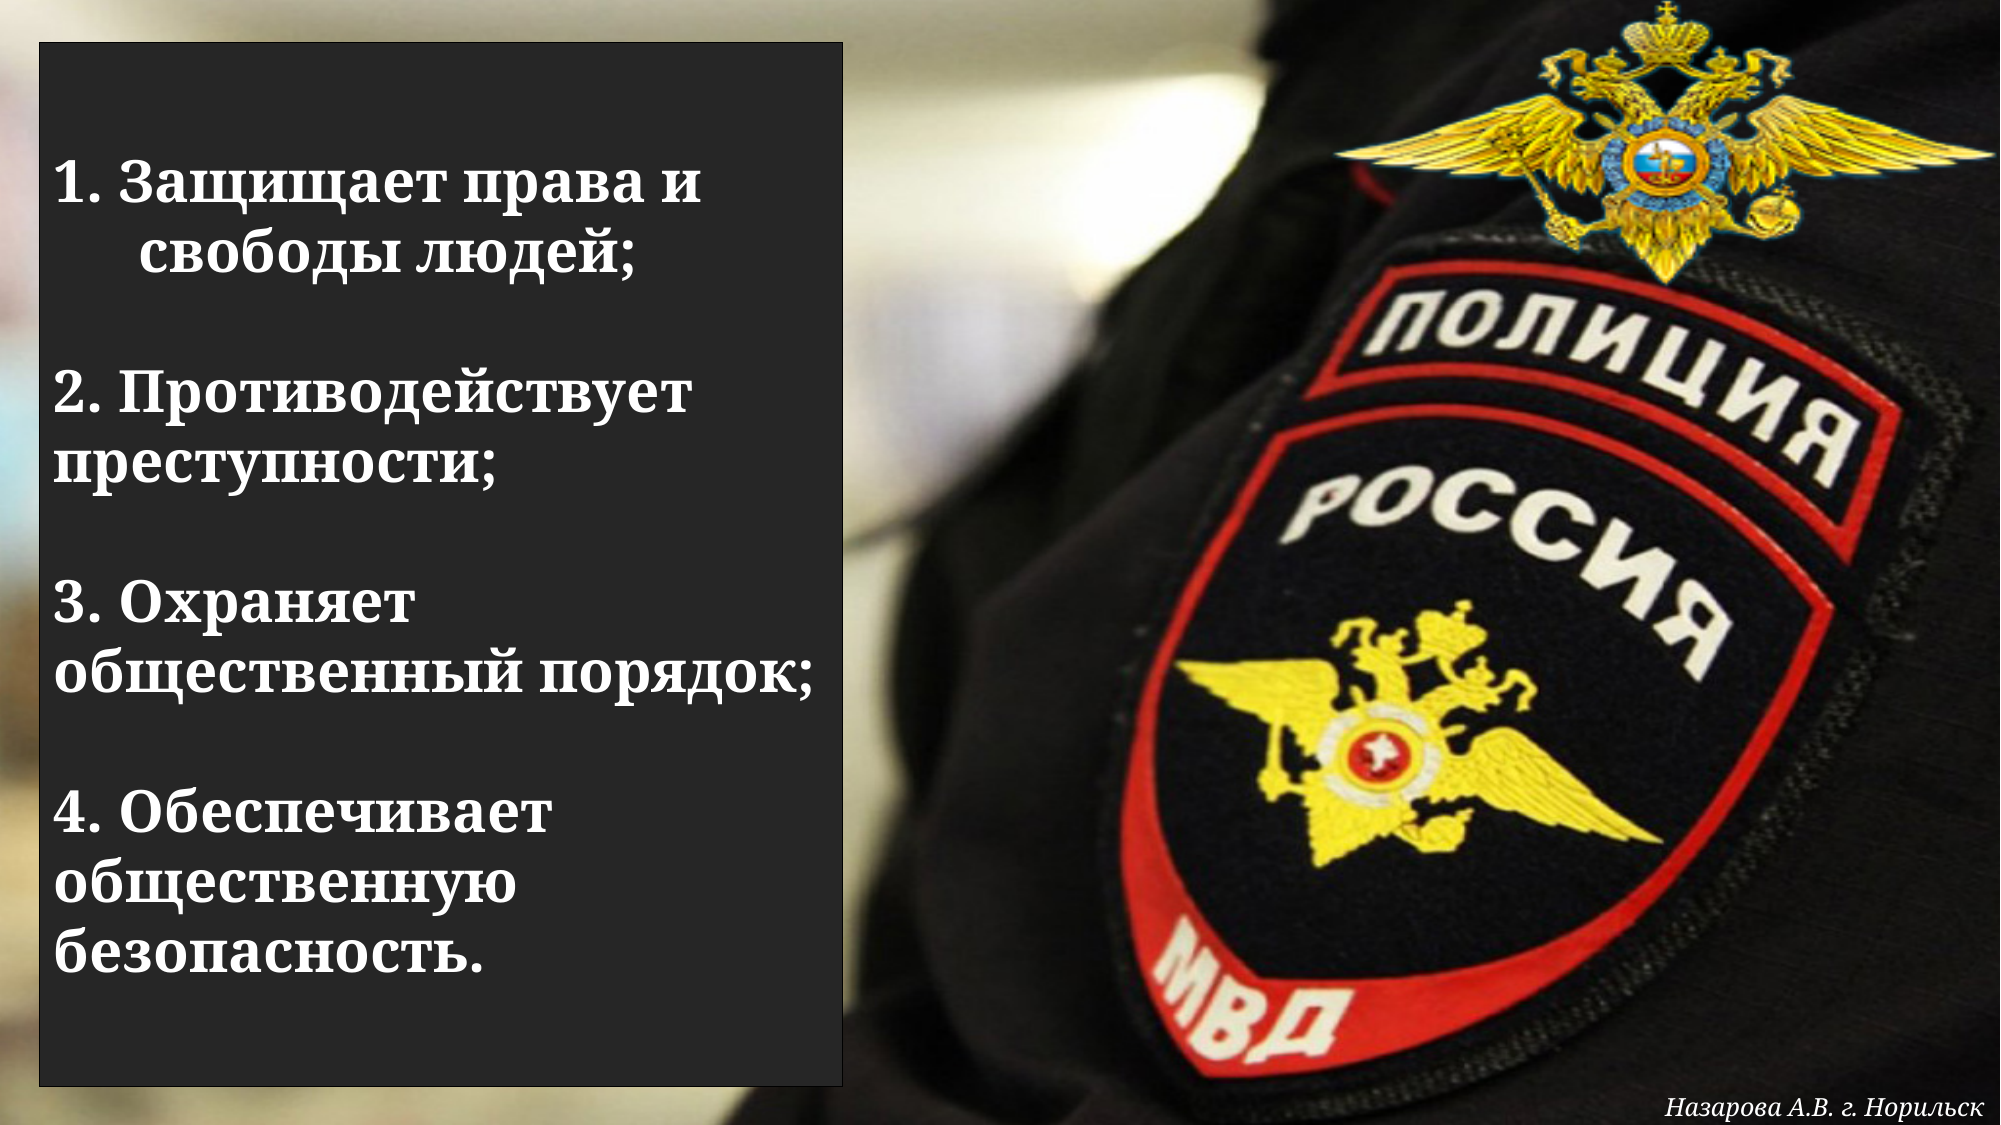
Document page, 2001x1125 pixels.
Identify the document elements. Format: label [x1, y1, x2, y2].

list [0, 0, 2000, 1125]
picture [1319, 0, 2000, 291]
